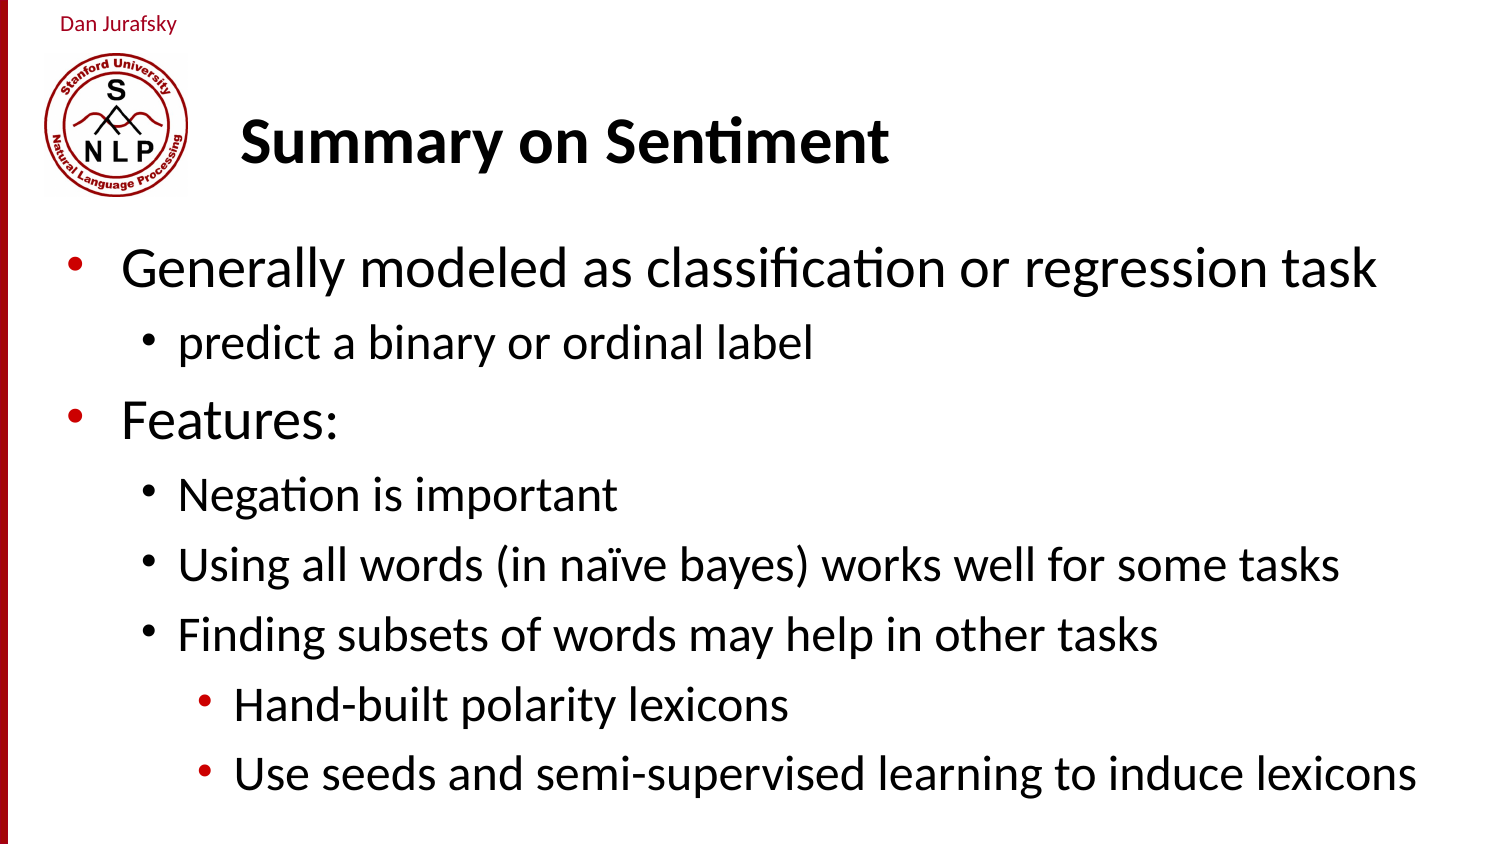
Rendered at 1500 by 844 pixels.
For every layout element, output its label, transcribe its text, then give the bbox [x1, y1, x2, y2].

title Summary on Sentiment [225, 62, 1450, 185]
picture [44, 53, 188, 197]
list Generally modeled as classification or regression task predict a binary or ordinal label Features: Negation is important Using all words (in naïve bayes) works well for some tasks Finding subsets of words may help in other tasks Hand-built polarity lexicons Use seeds and semi-supervised learning to induce lexicons [50, 221, 1450, 822]
